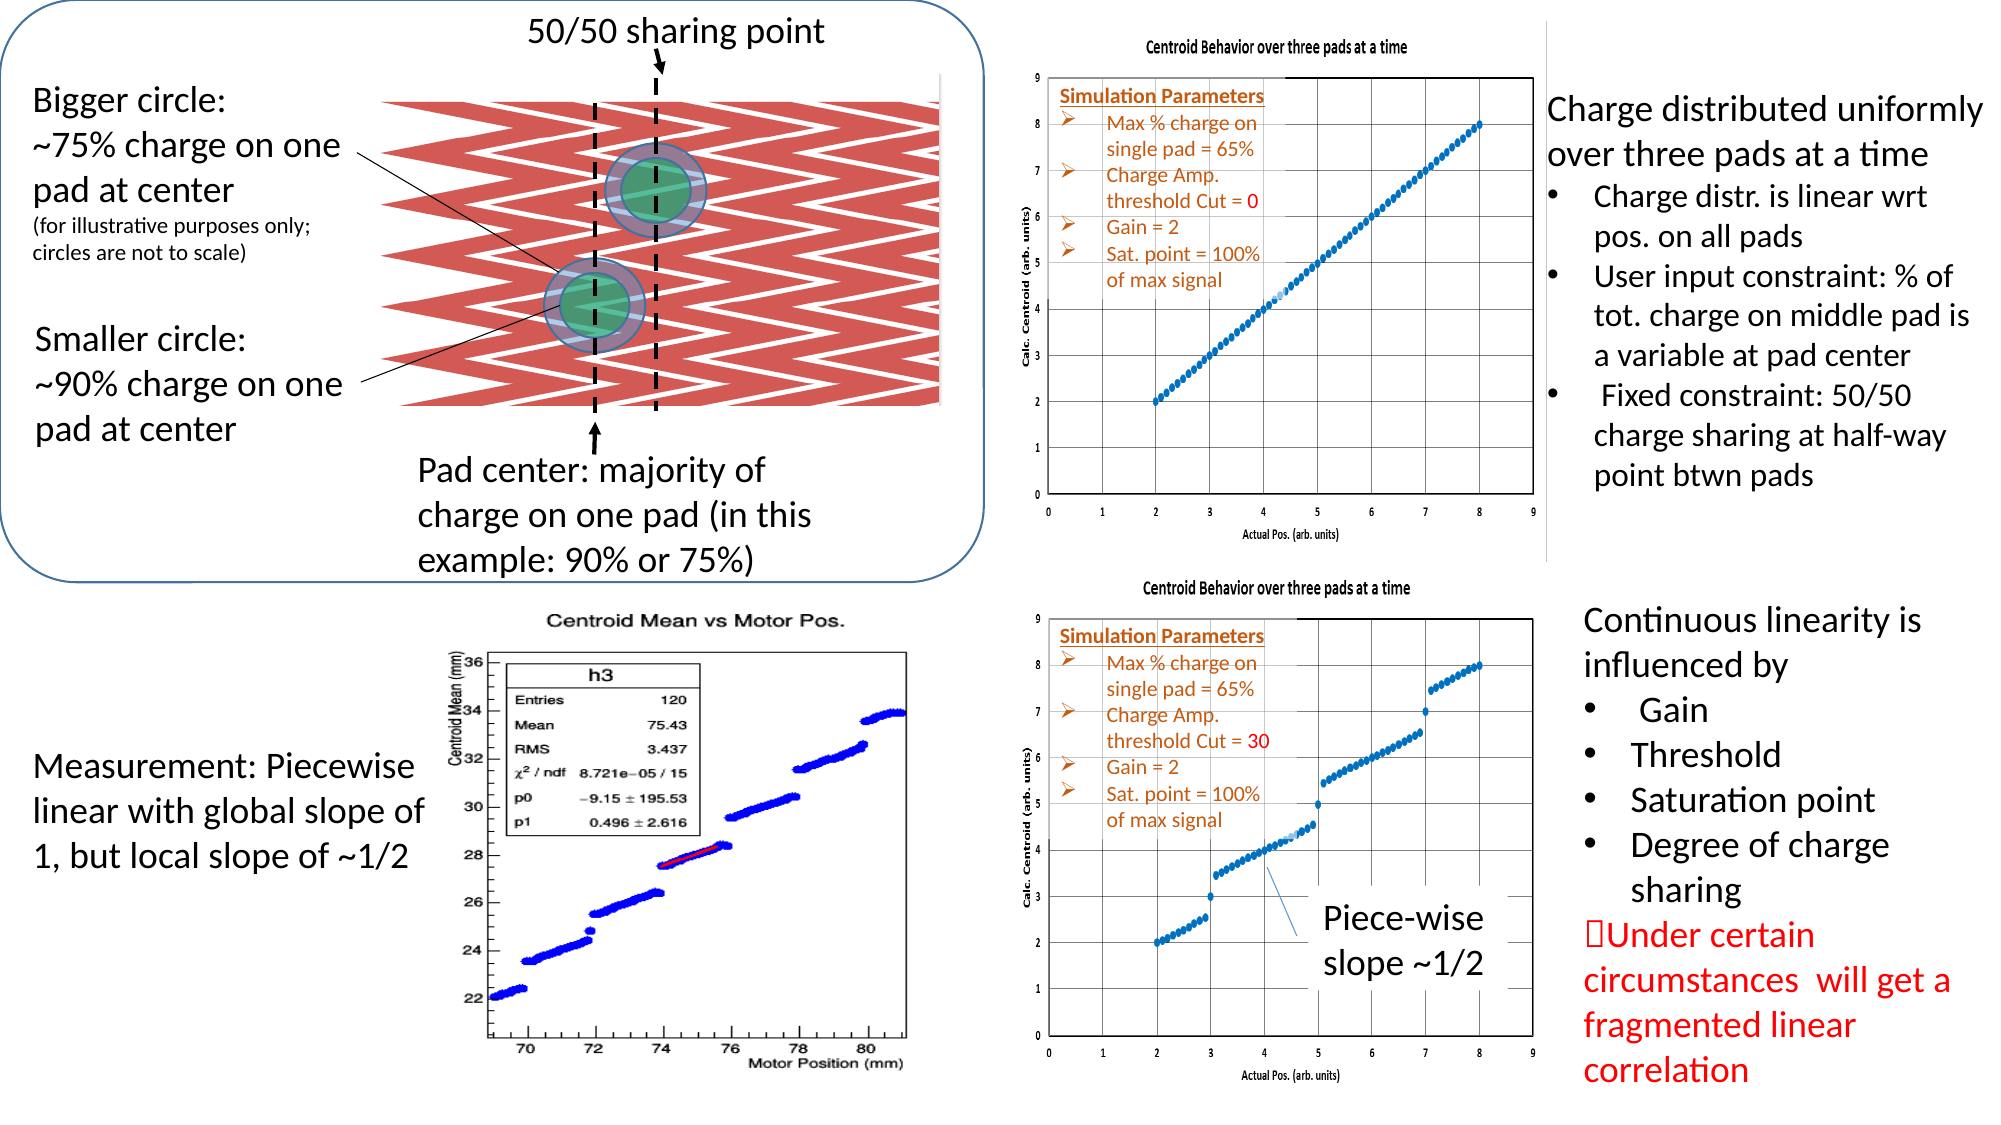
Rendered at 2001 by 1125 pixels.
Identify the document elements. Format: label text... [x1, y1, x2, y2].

text_box Continuous linearity is influenced by Gain Threshold Saturation point Degree of charge sharing Under certain circumstances will get a fragmented linear correlation [1568, 587, 2000, 1098]
picture [1006, 21, 1547, 1103]
text_box Charge distributed uniformly over three pads at a time Charge distr. is linear wrt pos. on all pads User input constraint: % of tot. charge on middle pad is a variable at pad center Fixed constraint: 50/50 charge sharing at half-way point btwn pads [1547, 76, 2000, 501]
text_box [17, 0, 946, 590]
picture [416, 607, 965, 1079]
text_box [946, 9, 985, 574]
text_box Measurement: Piecewise linear with global slope of 1, but local slope of ~1/2 [17, 734, 416, 884]
text_box [0, 26, 17, 556]
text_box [1267, 867, 1297, 936]
